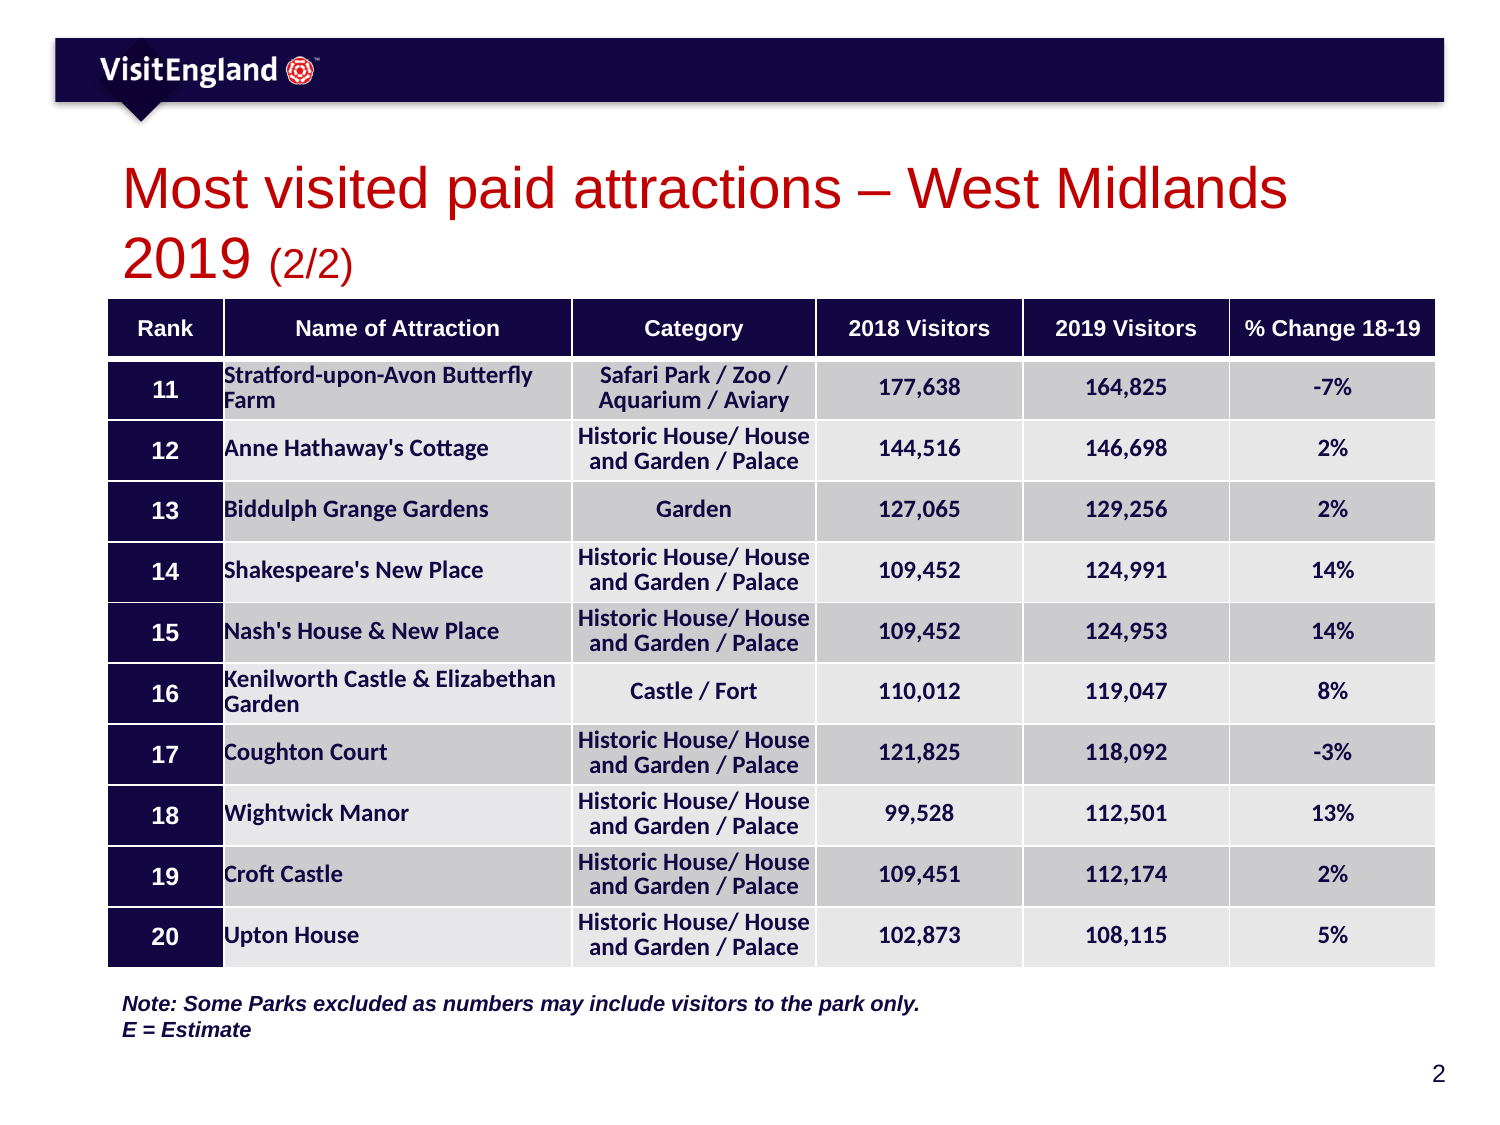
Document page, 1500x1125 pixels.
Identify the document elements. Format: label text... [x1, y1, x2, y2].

table_cell 121,825 [817, 725, 1022, 784]
table_cell 13 [108, 482, 223, 541]
table_cell 20 [108, 908, 223, 967]
table_cell Kenilworth Castle & Elizabethan Garden [225, 664, 571, 723]
table_header Category [573, 299, 815, 356]
table_cell 124,991 [1024, 543, 1229, 602]
table_cell 129,256 [1024, 482, 1229, 541]
table_cell Castle / Fort [573, 664, 815, 723]
table_cell 110,012 [817, 664, 1022, 723]
table_cell Historic House/ House and Garden / Palace [573, 725, 815, 784]
table_cell Stratford-upon-Avon Butterfly Farm [225, 362, 571, 419]
table_cell 177,638 [817, 362, 1022, 419]
table_cell 2% [1230, 847, 1435, 906]
table_cell 2% [1230, 482, 1435, 541]
table_cell 14% [1230, 543, 1435, 602]
table_cell Wightwick Manor [225, 786, 571, 845]
table_cell Nash's House & New Place [225, 603, 571, 662]
table_cell Coughton Court [225, 725, 571, 784]
table_cell 109,452 [817, 543, 1022, 602]
table_cell Historic House/ House and Garden / Palace [573, 786, 815, 845]
table_cell Shakespeare's New Place [225, 543, 571, 602]
table_cell 127,065 [817, 482, 1022, 541]
table_cell 108,115 [1024, 908, 1229, 967]
table_cell 17 [108, 725, 223, 784]
table_cell 144,516 [817, 421, 1022, 480]
table_cell 118,092 [1024, 725, 1229, 784]
table_cell 99,528 [817, 786, 1022, 845]
table_cell 112,501 [1024, 786, 1229, 845]
table_cell Historic House/ House and Garden / Palace [573, 908, 815, 967]
table_cell 19 [108, 847, 223, 906]
table_cell 5% [1230, 908, 1435, 967]
table_cell Historic House/ House and Garden / Palace [573, 543, 815, 602]
title Most visited paid attractions – West Midlands 2019 (2/2) [107, 143, 1445, 276]
table_cell 16 [108, 664, 223, 723]
table_cell 119,047 [1024, 664, 1229, 723]
table_cell Biddulph Grange Gardens [225, 482, 571, 541]
table_cell 18 [108, 786, 223, 845]
table_header Rank [108, 299, 223, 356]
table_cell -3% [1230, 725, 1435, 784]
text_box Note: Some Parks excluded as numbers may include visitors to the park only. E = Estimate [107, 982, 1405, 1050]
table_cell Anne Hathaway's Cottage [225, 421, 571, 480]
table_cell 124,953 [1024, 603, 1229, 662]
table_cell 102,873 [817, 908, 1022, 967]
table_header 2019 Visitors [1024, 299, 1229, 356]
table_cell Upton House [225, 908, 571, 967]
table_cell Historic House/ House and Garden / Palace [573, 421, 815, 480]
table_cell 2% [1230, 421, 1435, 480]
table_cell 164,825 [1024, 362, 1229, 419]
table_header Name of Attraction [225, 299, 571, 356]
picture [95, 56, 322, 88]
table_cell 12 [108, 421, 223, 480]
table_cell 109,452 [817, 603, 1022, 662]
table_header % Change 18-19 [1230, 299, 1435, 356]
table_cell 14 [108, 543, 223, 602]
table_cell 13% [1230, 786, 1435, 845]
table_cell 146,698 [1024, 421, 1229, 480]
table_cell Croft Castle [225, 847, 571, 906]
table_cell Historic House/ House and Garden / Palace [573, 603, 815, 662]
table_cell 112,174 [1024, 847, 1229, 906]
table_cell -7% [1230, 362, 1435, 419]
table_cell 11 [108, 362, 223, 419]
table_cell 15 [108, 603, 223, 662]
table_cell Safari Park / Zoo / Aquarium / Aviary [573, 362, 815, 419]
table_cell 14% [1230, 603, 1435, 662]
table_cell Garden [573, 482, 815, 541]
table_cell 8% [1230, 664, 1435, 723]
table_cell 109,451 [817, 847, 1022, 906]
table_header 2018 Visitors [817, 299, 1022, 356]
table_cell Historic House/ House and Garden / Palace [573, 847, 815, 906]
